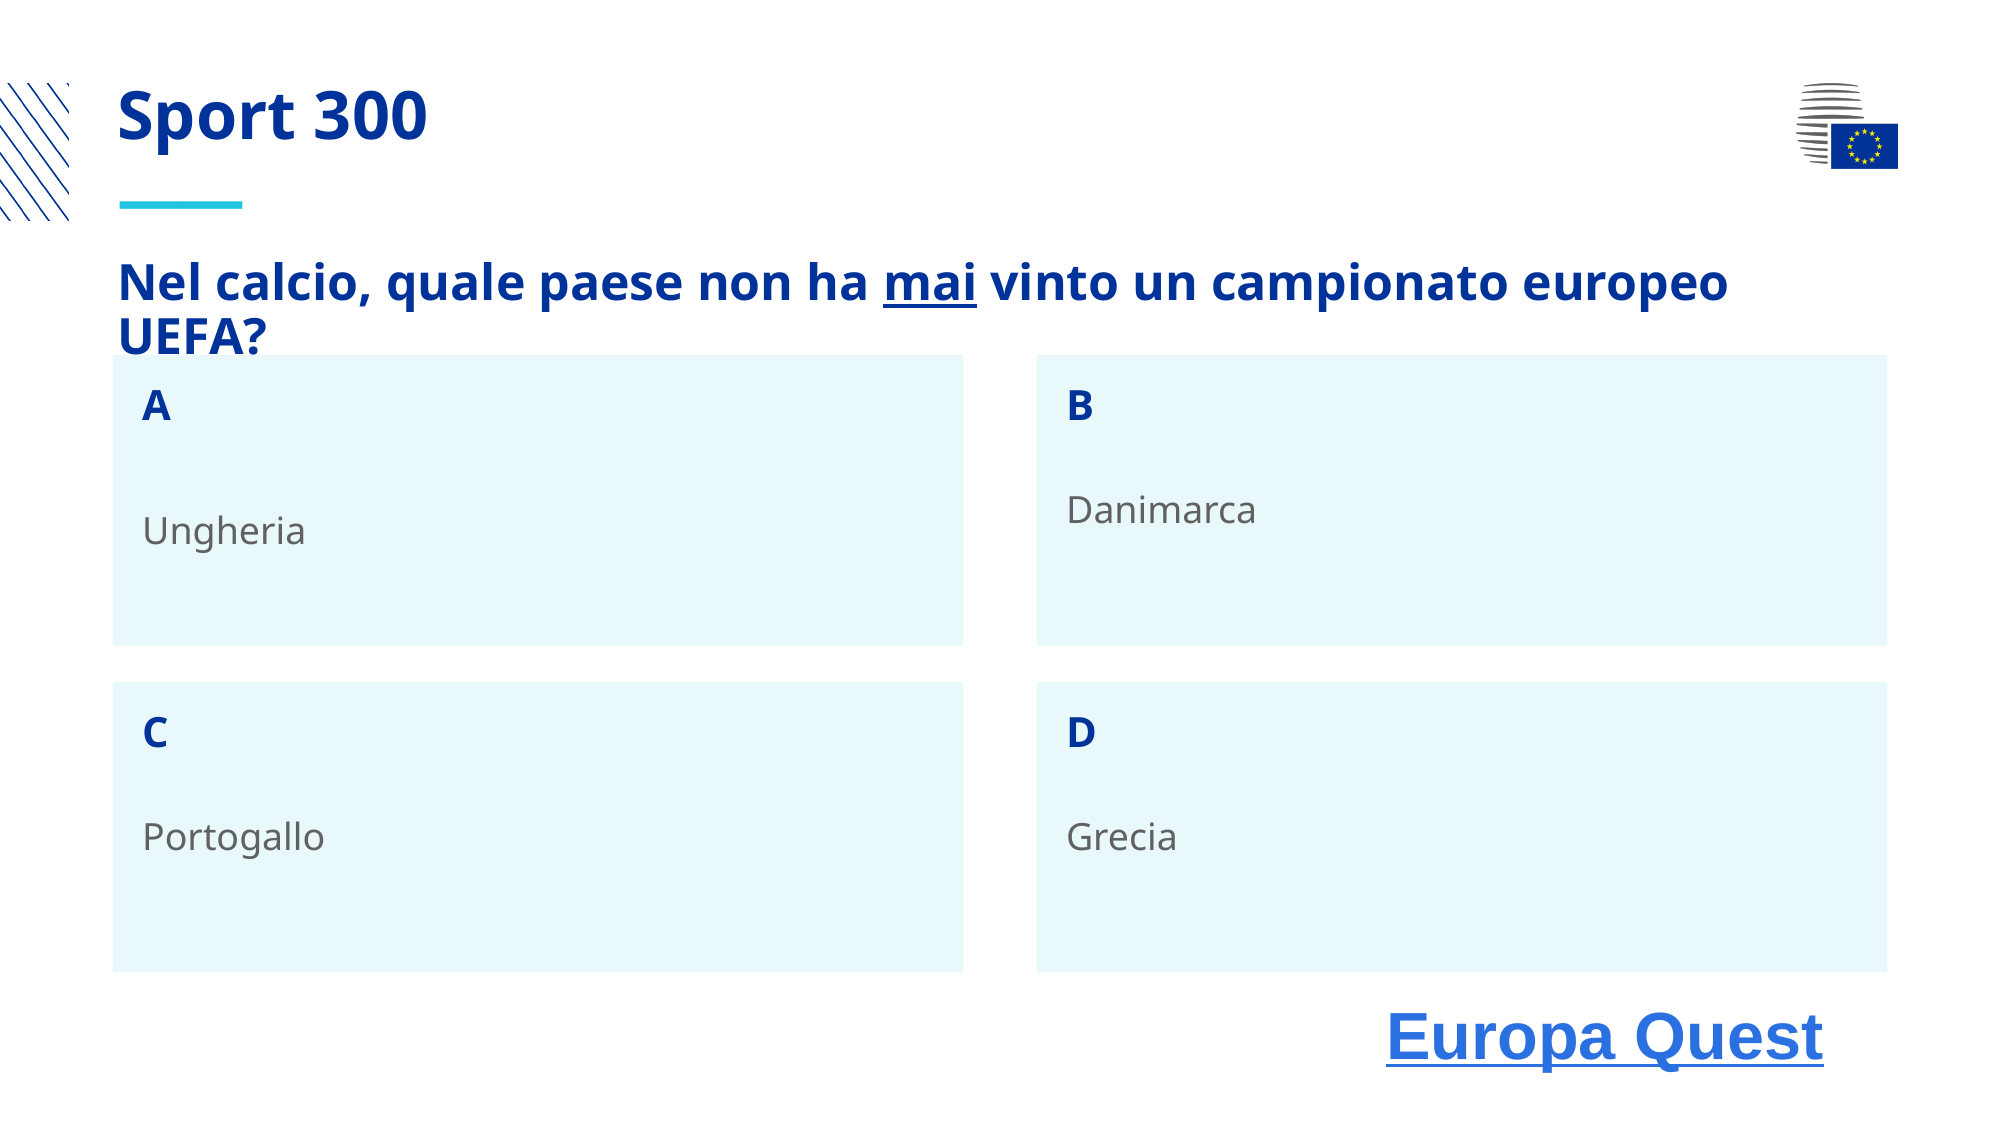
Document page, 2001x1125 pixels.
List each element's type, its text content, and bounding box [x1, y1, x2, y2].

picture [1796, 83, 1898, 169]
text_box Europa Quest [1371, 985, 1847, 1097]
list Sport 300 ⸺ Nel calcio, quale paese non ha mai vinto un campionato europeo UEFA? [102, 83, 1888, 325]
list D Grecia [1036, 682, 1888, 973]
list A Ungheria [112, 355, 964, 646]
list C Portogallo [112, 682, 964, 973]
picture [0, 83, 69, 221]
list B Danimarca [1036, 355, 1888, 646]
